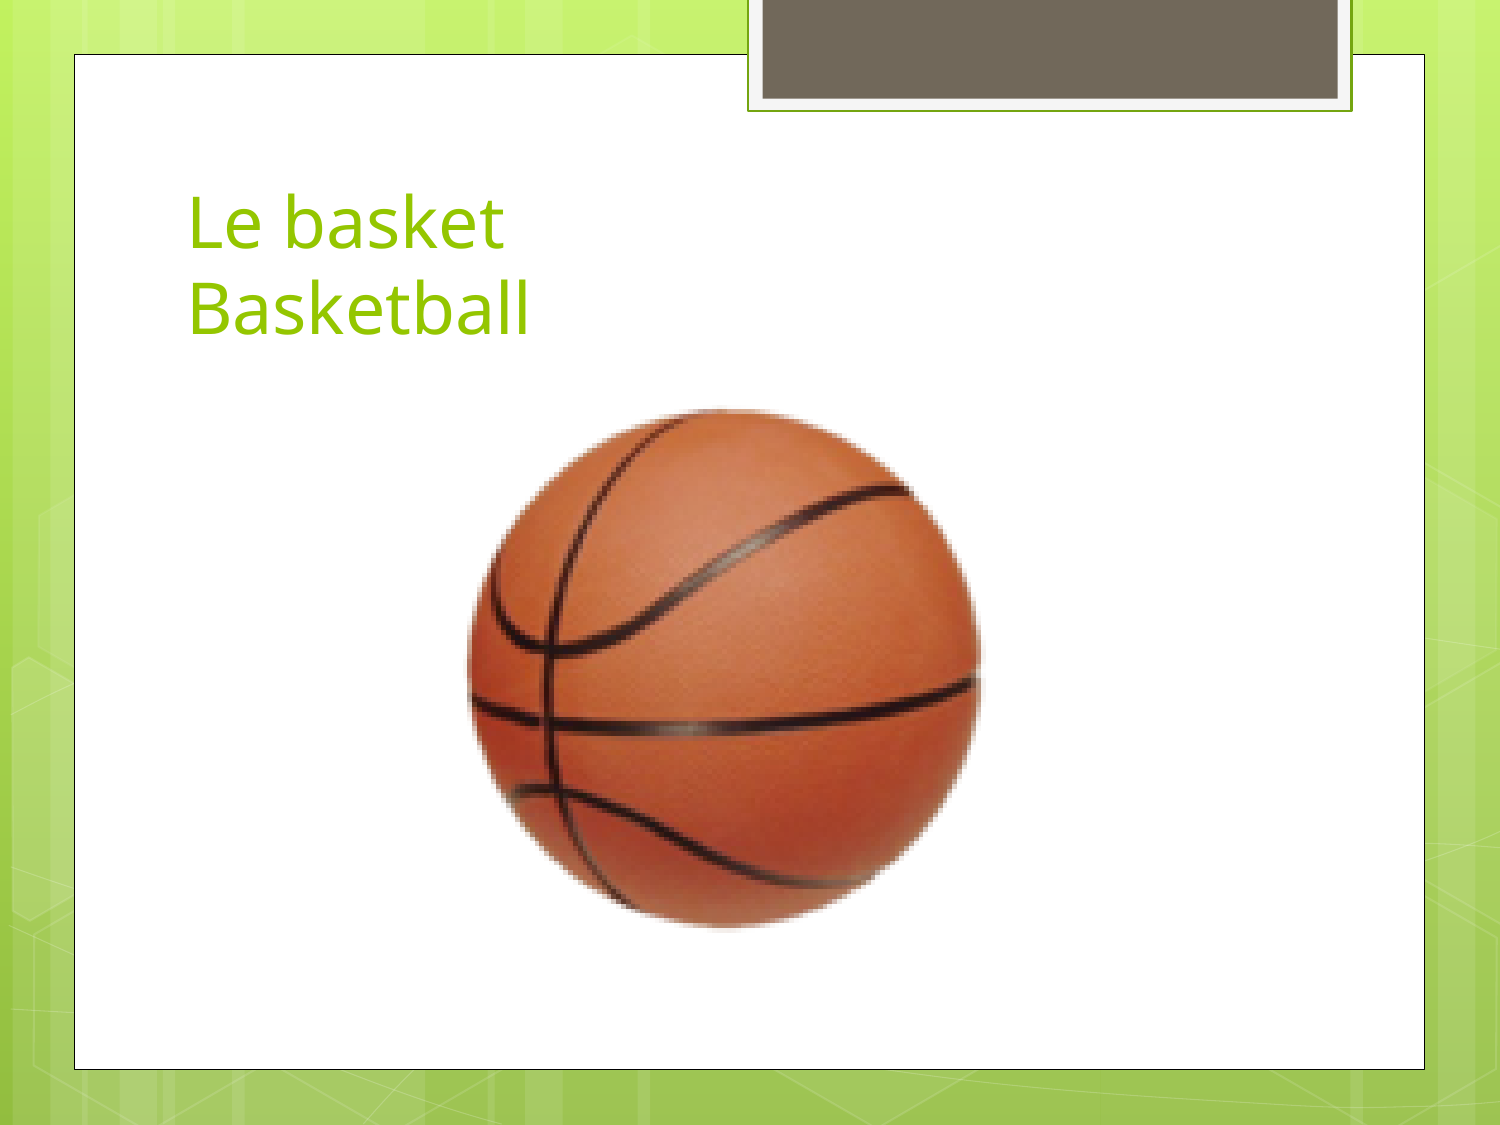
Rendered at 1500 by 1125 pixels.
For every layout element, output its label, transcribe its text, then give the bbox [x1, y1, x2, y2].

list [170, 380, 1284, 958]
title Le basket Basketball [171, 168, 1324, 357]
